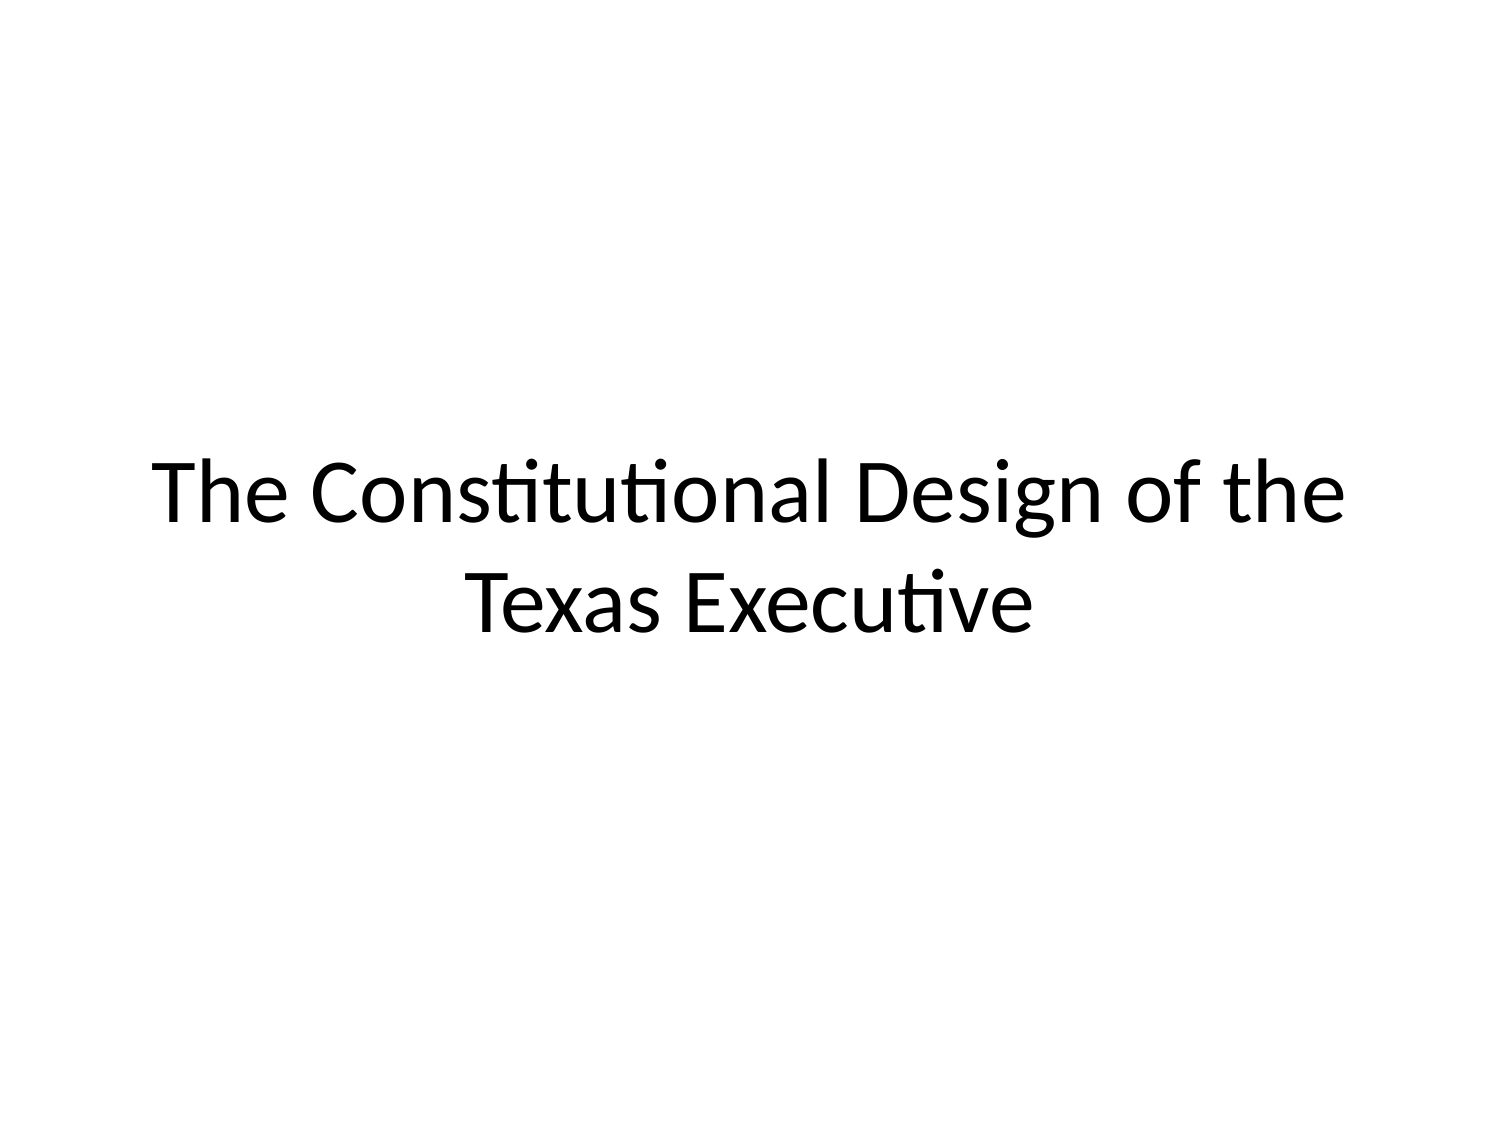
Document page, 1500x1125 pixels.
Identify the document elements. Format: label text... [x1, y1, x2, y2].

title The Constitutional Design of the Texas Executive [74, 44, 1426, 1038]
